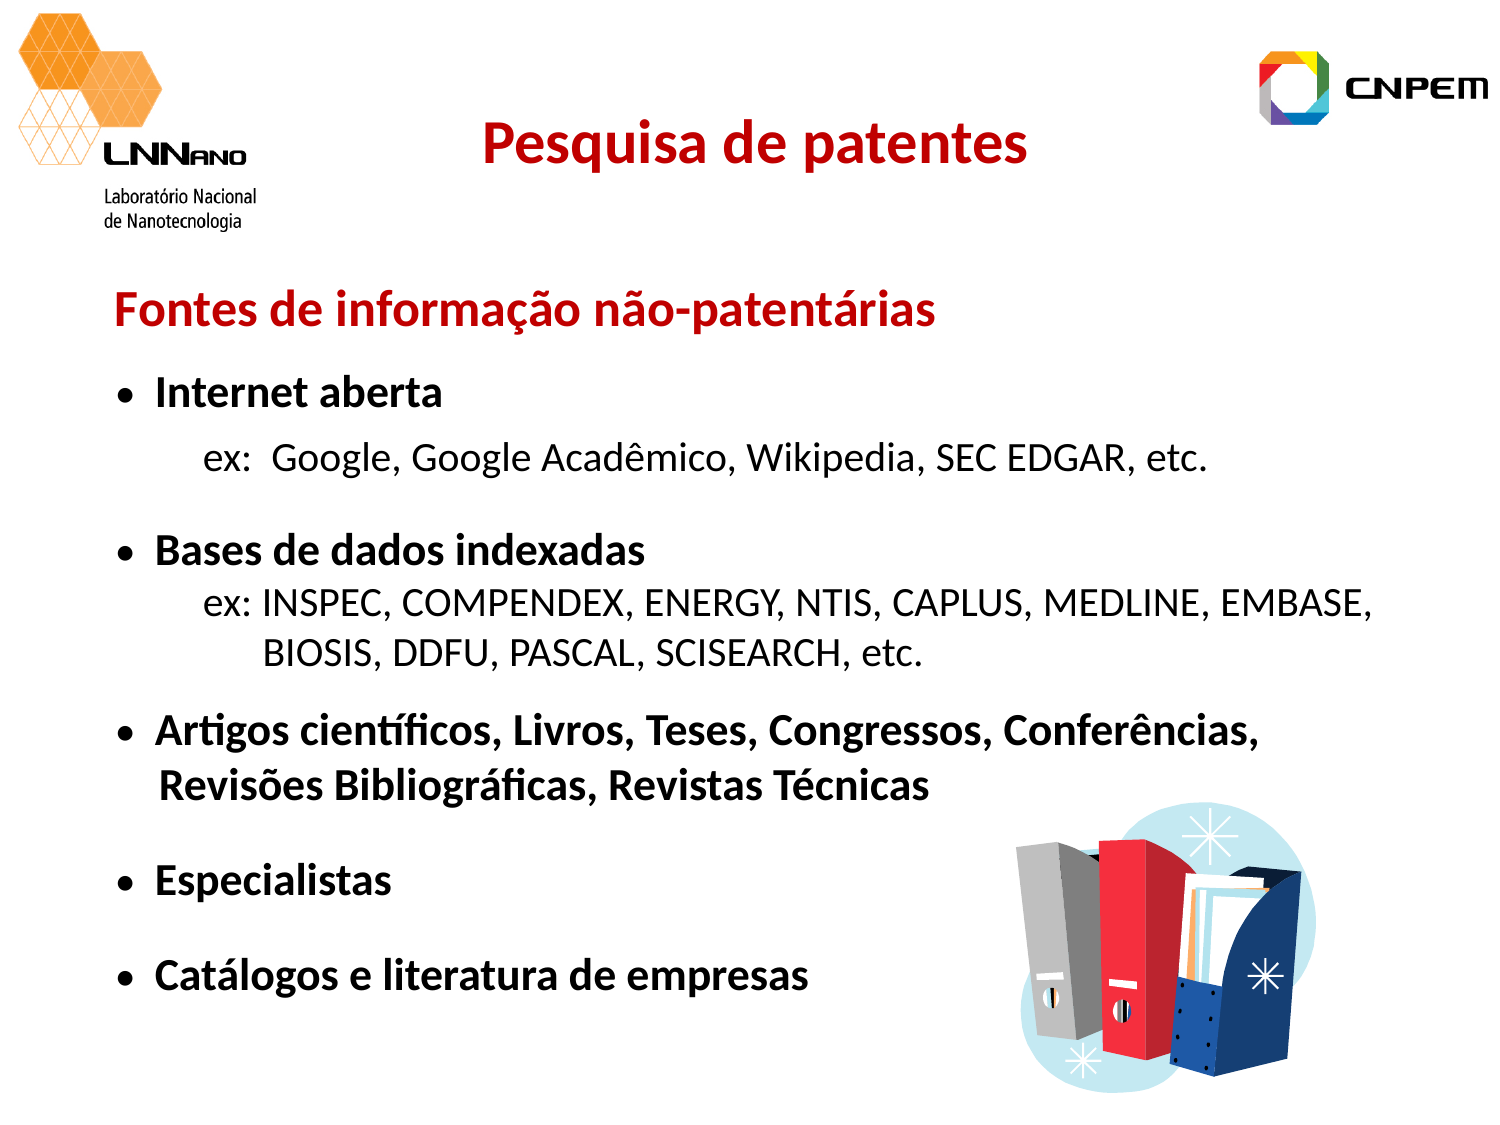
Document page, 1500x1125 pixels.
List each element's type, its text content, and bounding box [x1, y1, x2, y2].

text_box Fontes de informação não-patentárias • Internet aberta ex: Google, Google Acadêmico, Wikipedia, SEC EDGAR, etc. • Bases de dados indexadas ex: INSPEC, COMPENDEX, ENERGY, NTIS, CAPLUS, MEDLINE, EMBASE, BIOSIS, DDFU, PASCAL, SCISEARCH, etc. • Artigos científicos, Livros, Teses, Congressos, Conferências, Revisões Bibliográficas, Revistas Técnicas • Especialistas • Catálogos e literatura de empresas [100, 267, 1412, 1007]
title Pesquisa de patentes [371, 45, 1140, 233]
picture [1014, 801, 1318, 1095]
picture [0, 11, 1500, 232]
